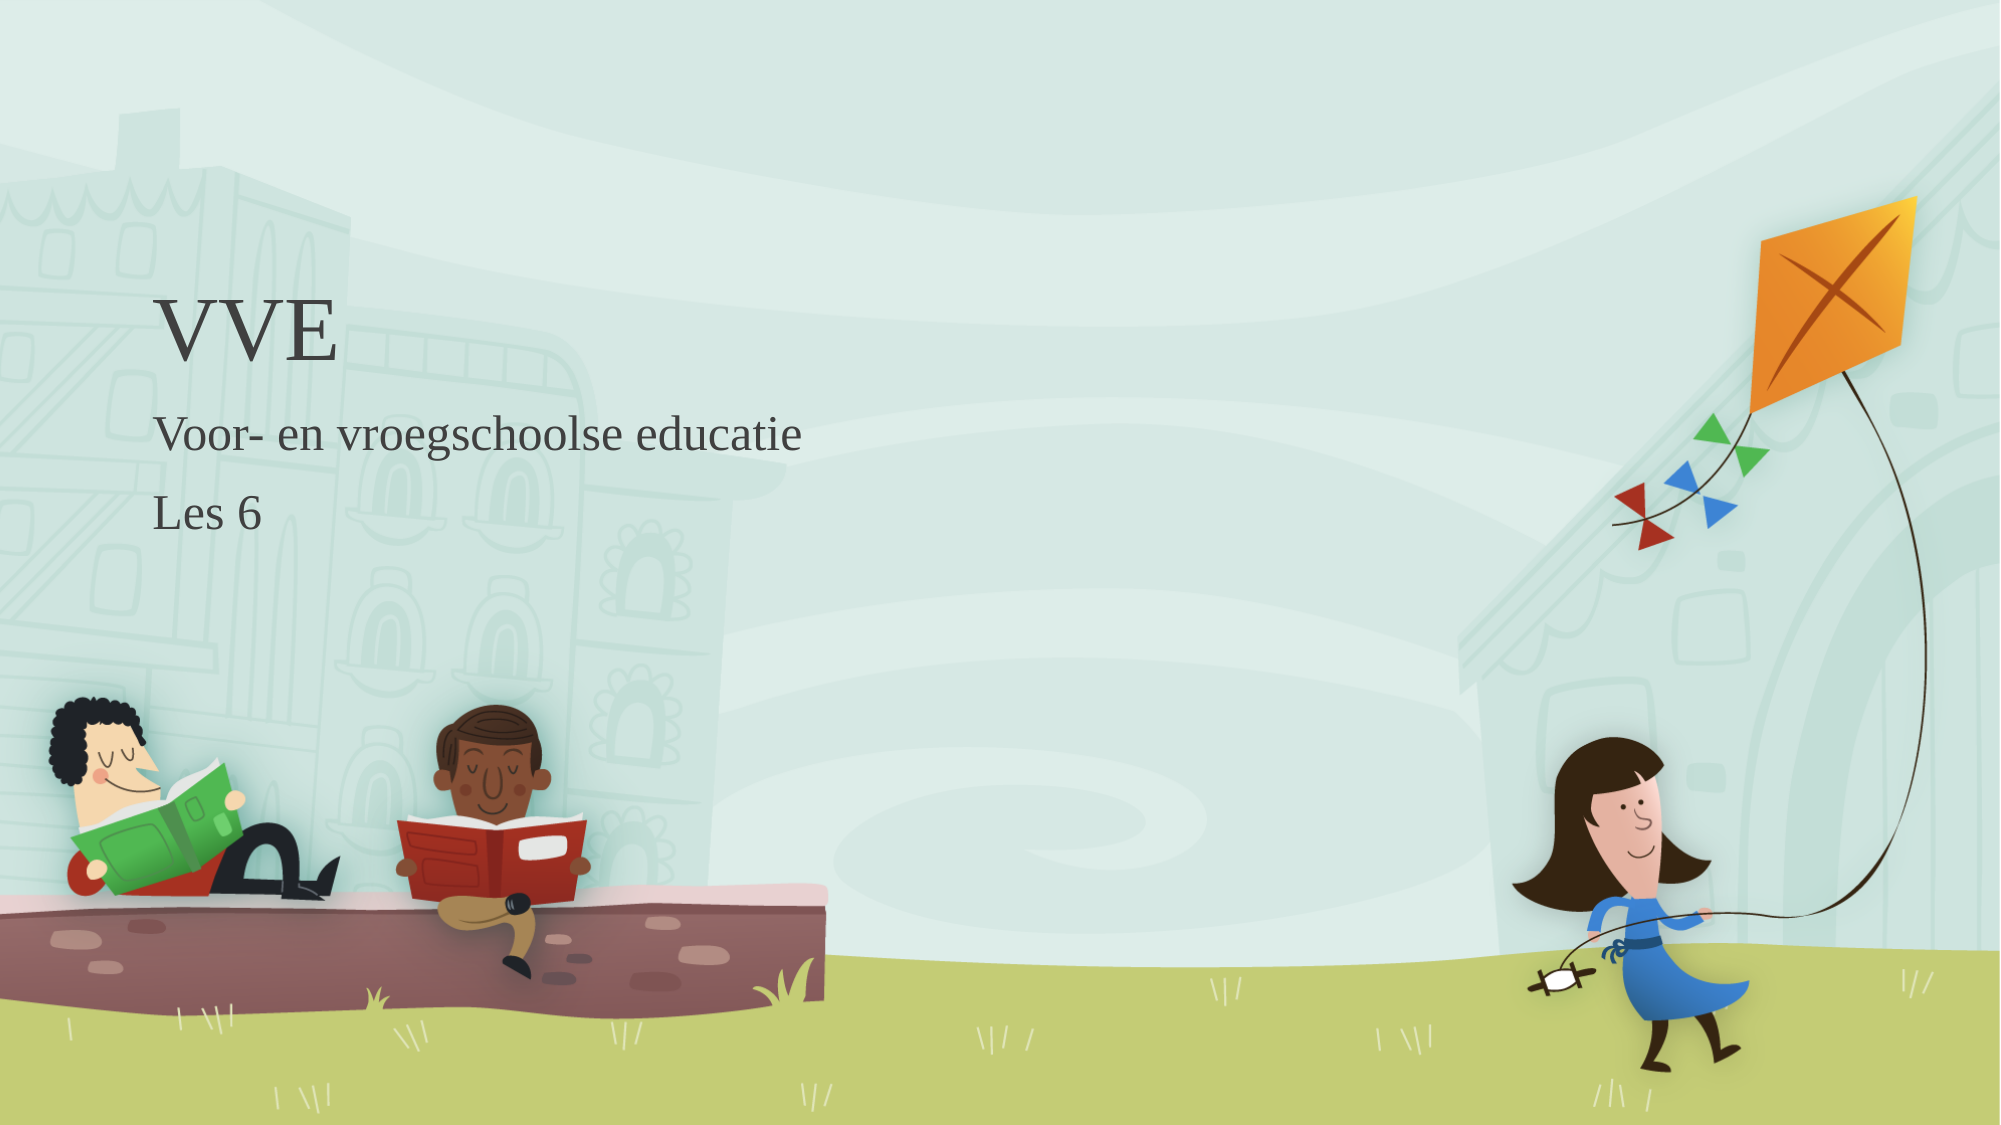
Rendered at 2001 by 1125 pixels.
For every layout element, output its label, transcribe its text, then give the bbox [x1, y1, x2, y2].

picture [0, 0, 2000, 1125]
subtitle Voor- en vroegschoolse educatie Les 6 [137, 399, 1300, 550]
title VVE [137, 87, 1525, 388]
